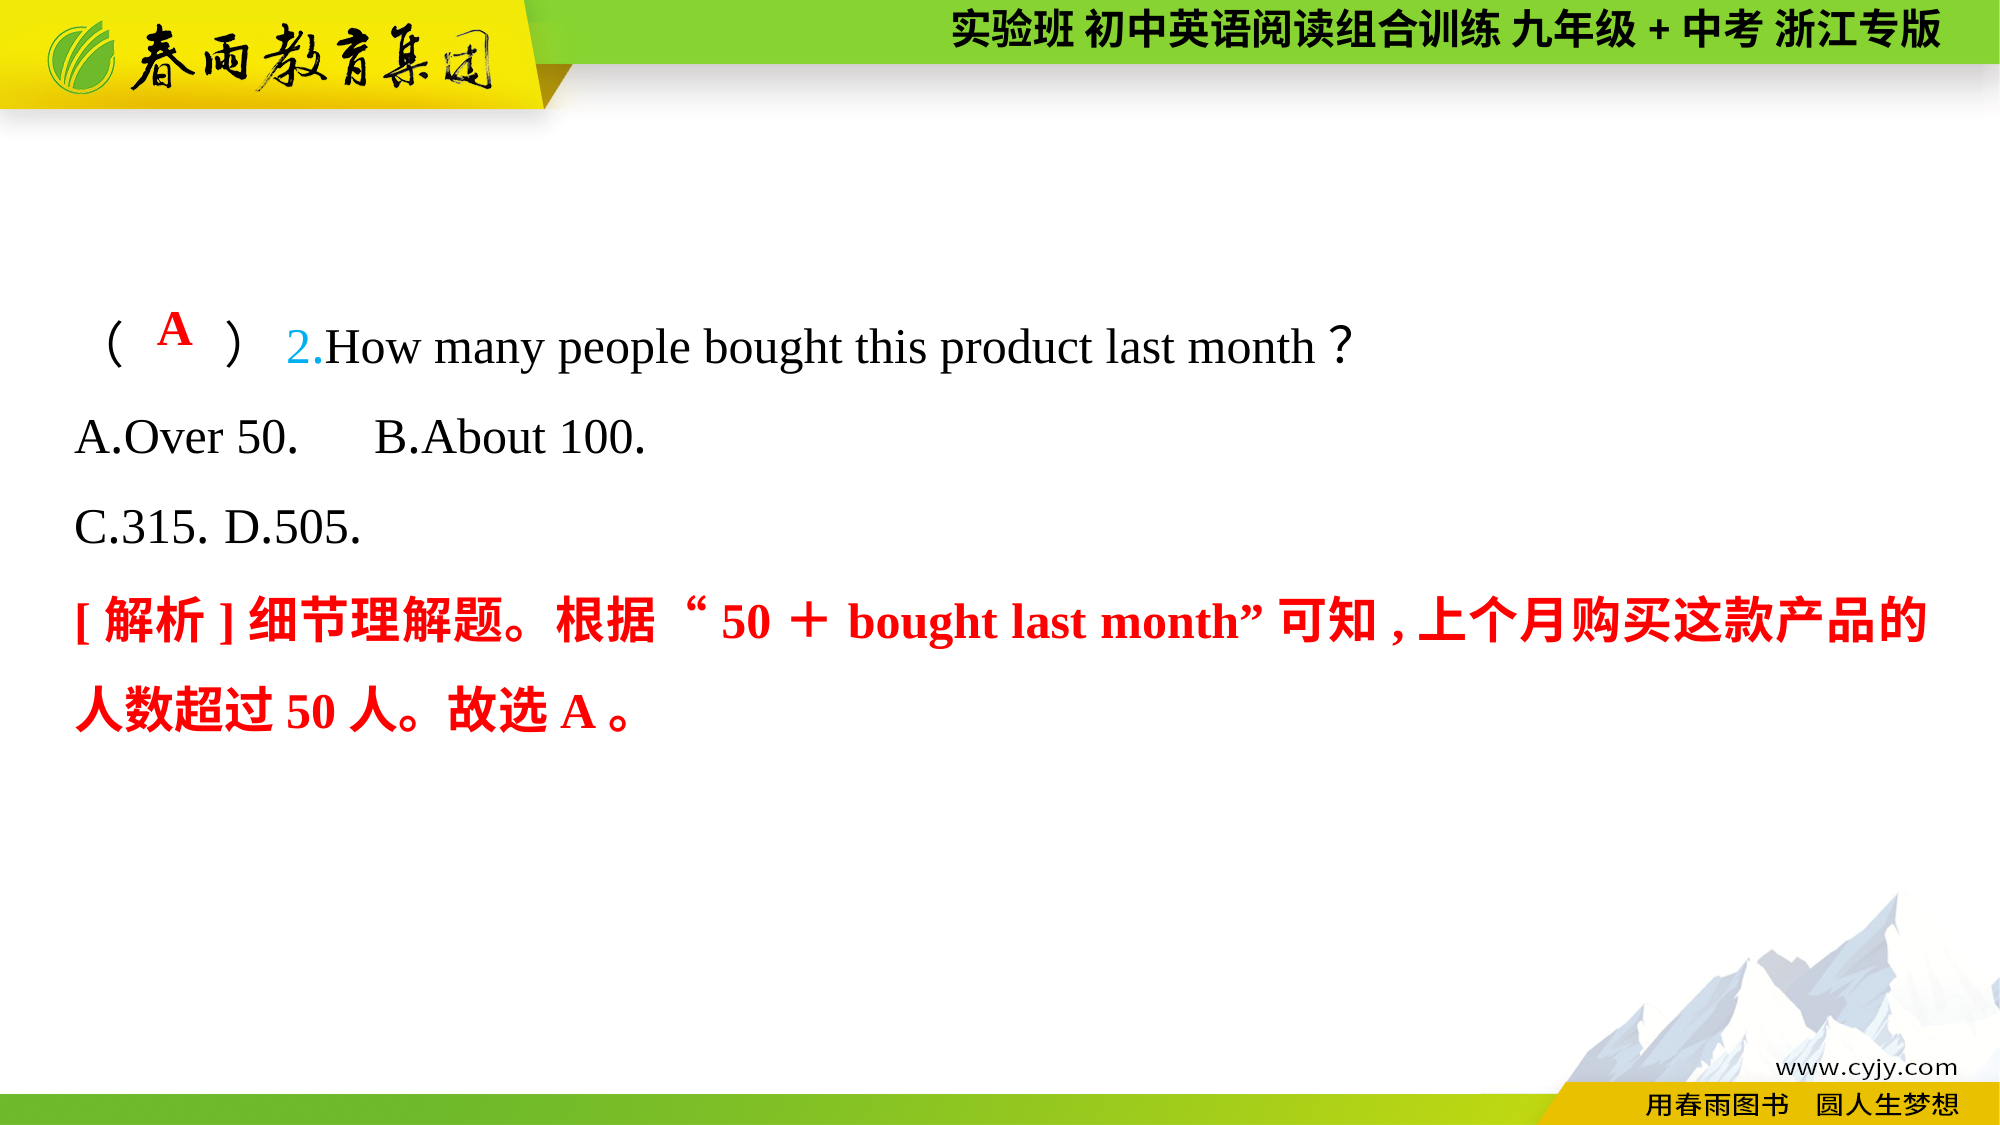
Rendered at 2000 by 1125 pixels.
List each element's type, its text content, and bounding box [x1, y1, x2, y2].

text_box A [142, 287, 208, 363]
text_box [解析]细节理解题。根据“50＋bought last month”可知,上个月购买这款产品的人数超过50人。故选A。 [59, 550, 1944, 746]
list （ ）2.How many people bought this product last month？ A.Over 50. B.About 100. C.315. D.505. [59, 275, 1944, 550]
picture [0, 0, 2000, 1125]
